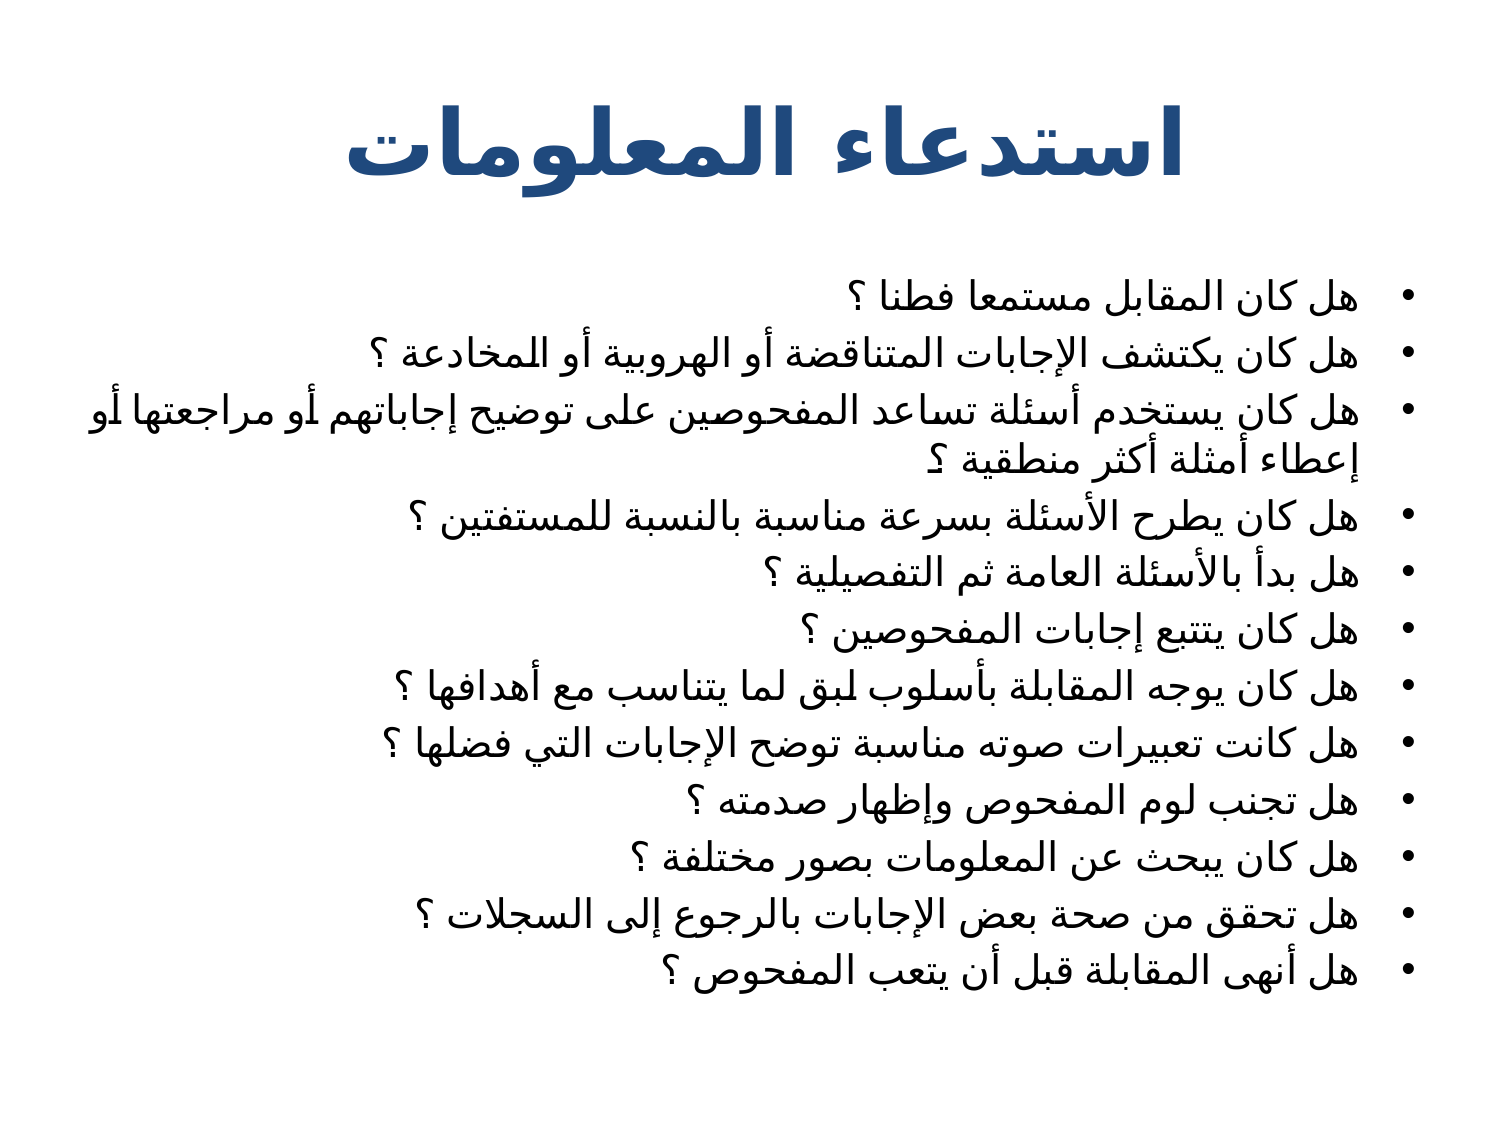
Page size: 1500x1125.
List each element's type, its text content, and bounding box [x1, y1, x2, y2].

list هل كان المقابل مستمعا فطنا ؟ هل كان يكتشف الإجابات المتناقضة أو الهروبية أو المخادعة ؟ هل كان يستخدم أسئلة تساعد المفحوصين على توضيح إجاباتهم أو مراجعتها أو إعطاء أمثلة أكثر منطقية ؟ هل كان يطرح الأسئلة بسرعة مناسبة بالنسبة للمستفتين ؟ هل بدأ بالأسئلة العامة ثم التفصيلية ؟ هل كان يتتبع إجابات المفحوصين ؟ هل كان يوجه المقابلة بأسلوب لبق لما يتناسب مع أهدافها ؟ هل كانت تعبيرات صوته مناسبة توضح الإجابات التي فضلها ؟ هل تجنب لوم المفحوص وإظهار صدمته ؟ هل كان يبحث عن المعلومات بصور مختلفة ؟ هل تحقق من صحة بعض الإجابات بالرجوع إلى السجلات ؟ هل أنهى المقابلة قبل أن يتعب المفحوص ؟ [75, 262, 1425, 1005]
title استدعاء المعلومات [75, 45, 1425, 233]
